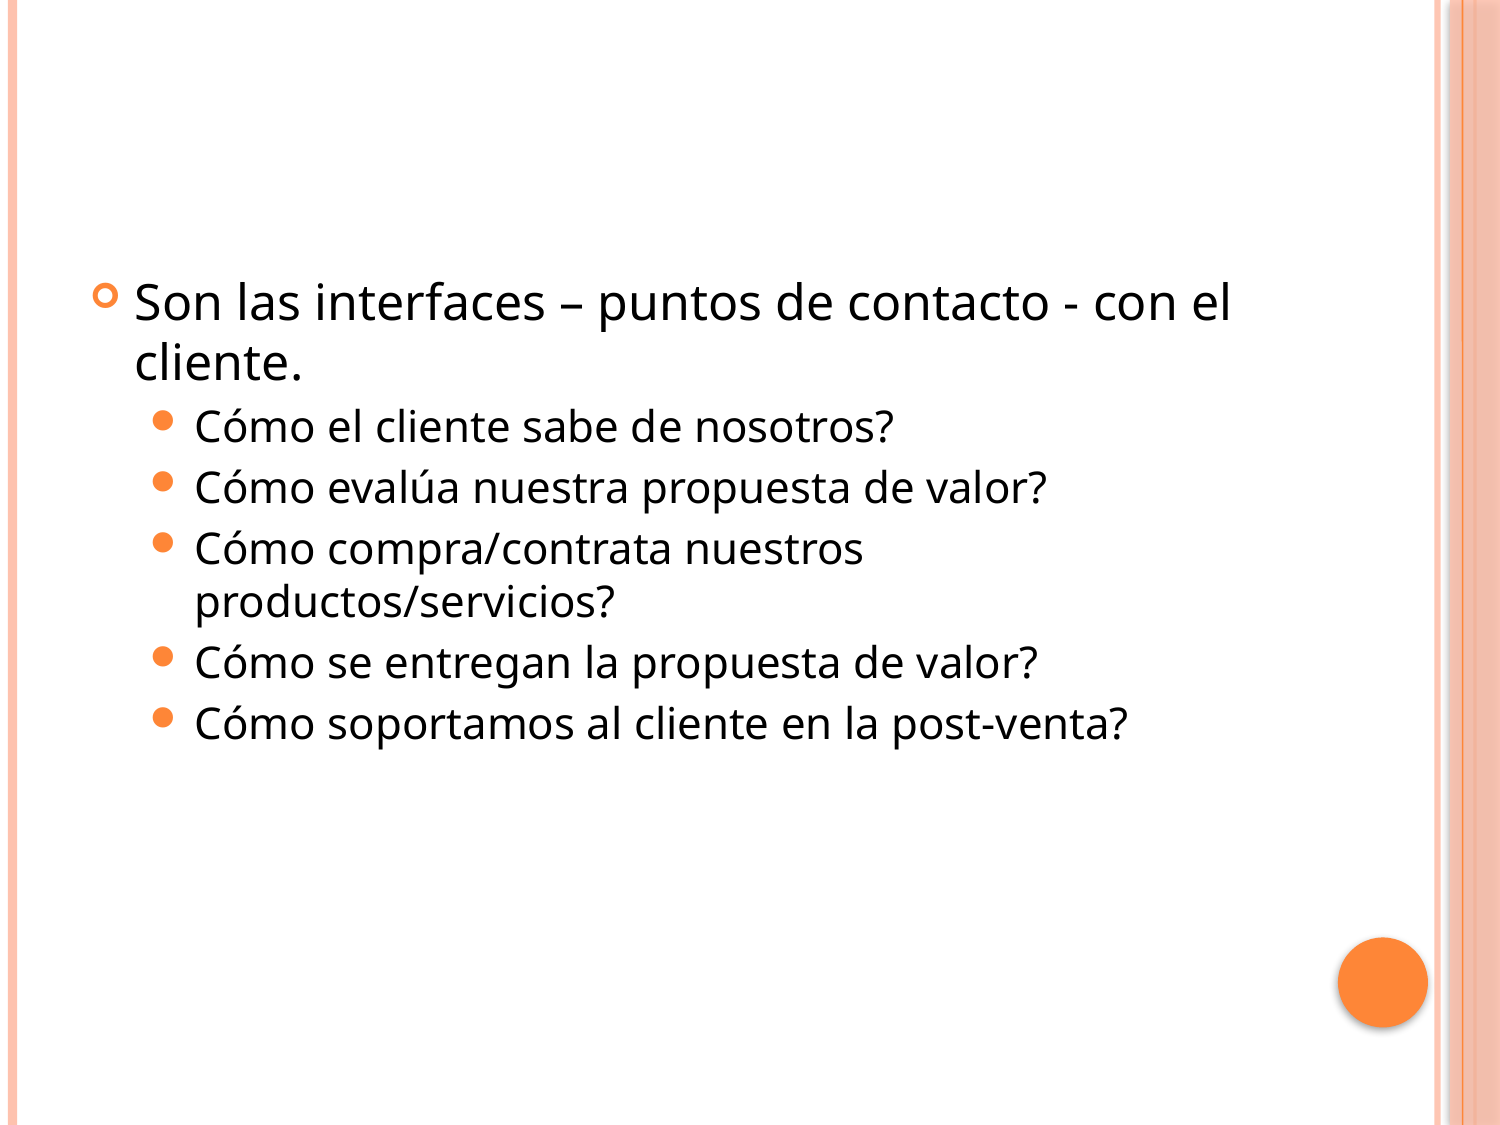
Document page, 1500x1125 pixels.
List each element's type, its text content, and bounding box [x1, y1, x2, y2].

list Son las interfaces – puntos de contacto - con el cliente. Cómo el cliente sabe de nosotros? Cómo evalúa nuestra propuesta de valor? Cómo compra/contrata nuestros productos/servicios? Cómo se entregan la propuesta de valor? Cómo soportamos al cliente en la post-venta? [75, 262, 1300, 1062]
